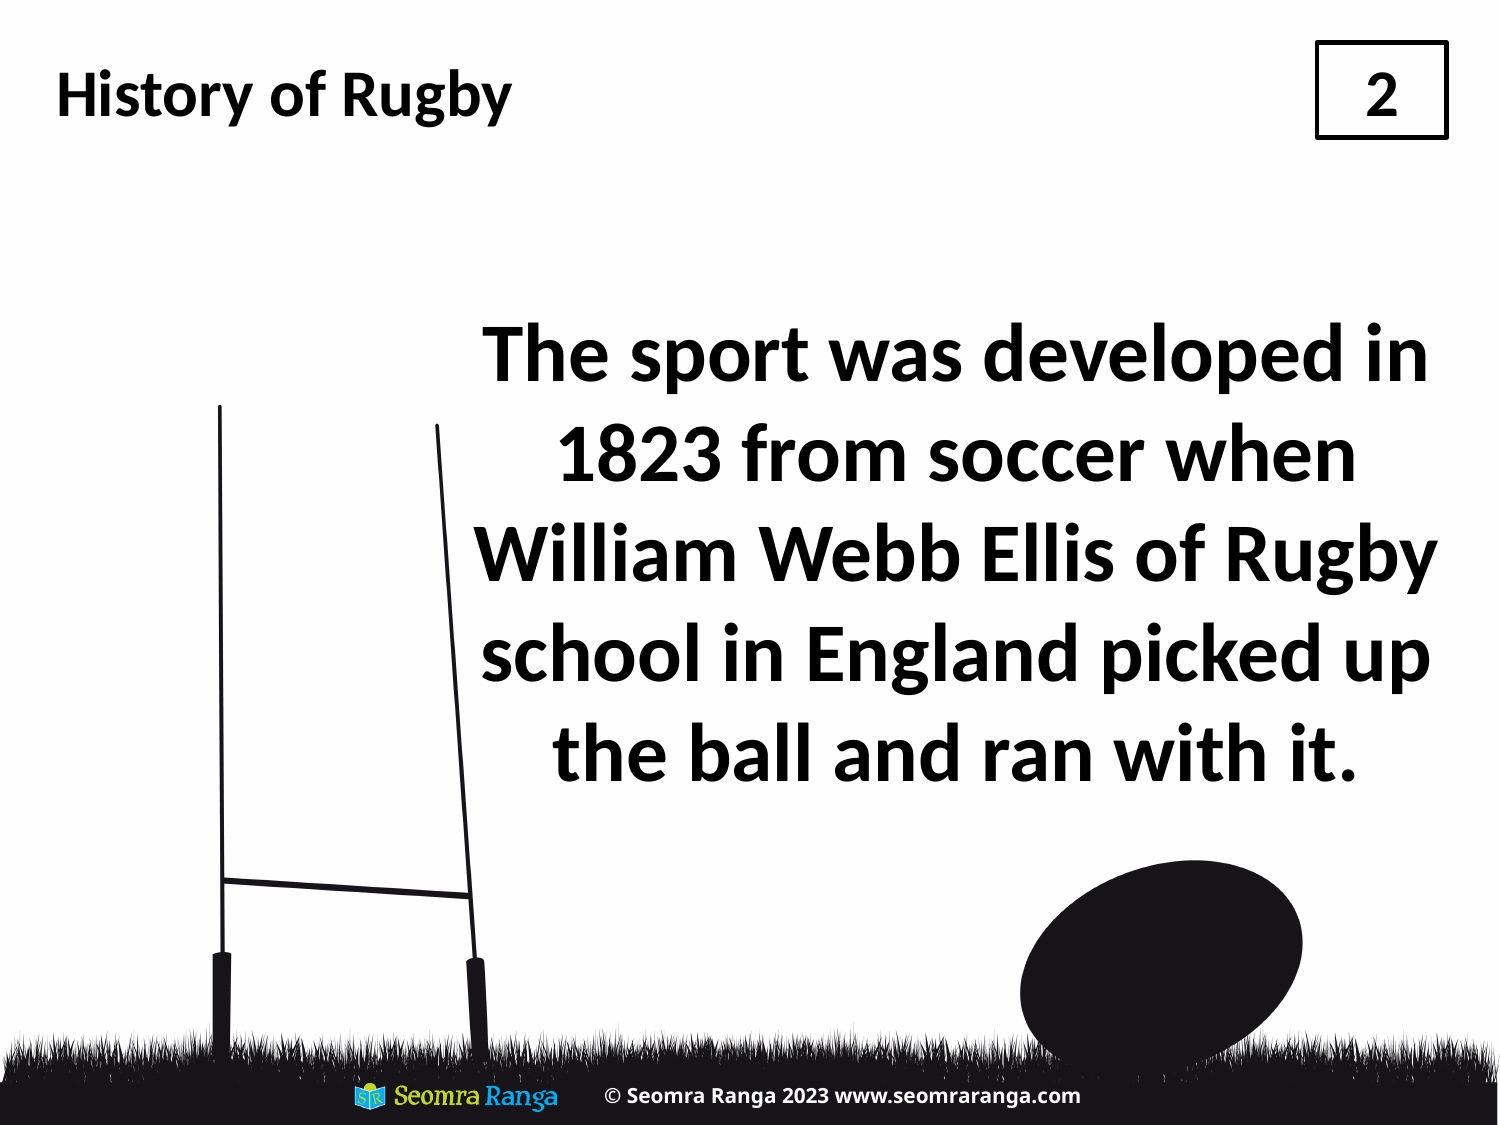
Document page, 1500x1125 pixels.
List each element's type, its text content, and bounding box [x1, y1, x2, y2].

text_box 2 [1316, 42, 1447, 138]
text_box The sport was developed in 1823 from soccer when William Webb Ellis of Rugby school in England picked up the ball and ran with it. [430, 290, 1483, 806]
text_box History of Rugby [41, 42, 538, 138]
picture [0, 0, 1500, 1125]
text_box © Seomra Ranga 2023 www.seomraranga.com [570, 1074, 1121, 1115]
